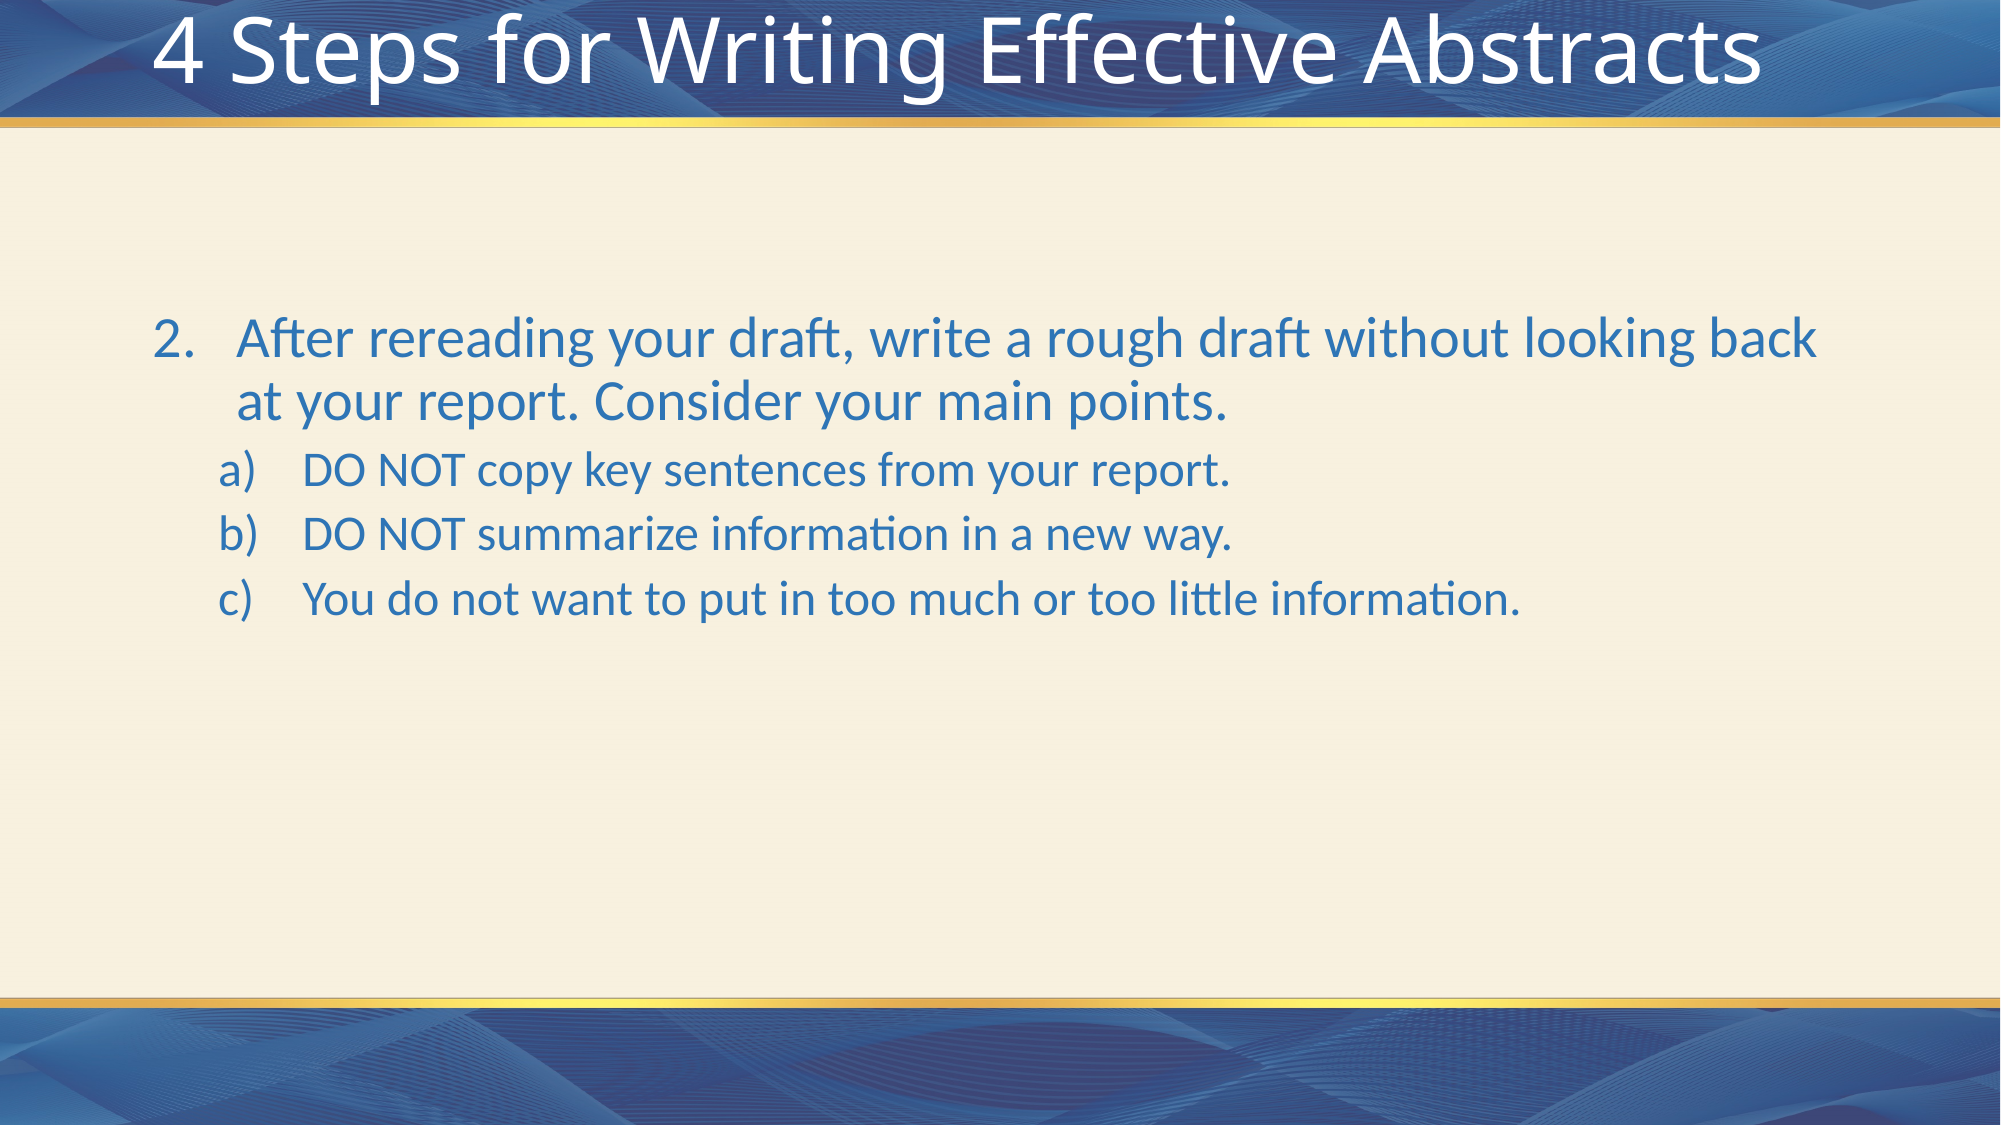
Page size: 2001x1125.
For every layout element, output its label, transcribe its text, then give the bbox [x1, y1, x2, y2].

title 4 Steps for Writing Effective Abstracts [137, 0, 1863, 163]
list After rereading your draft, write a rough draft without looking back at your report. Consider your main points. DO NOT copy key sentences from your report. DO NOT summarize information in a new way. You do not want to put in too much or too little information. [137, 299, 1863, 1014]
picture [0, 0, 2001, 1125]
